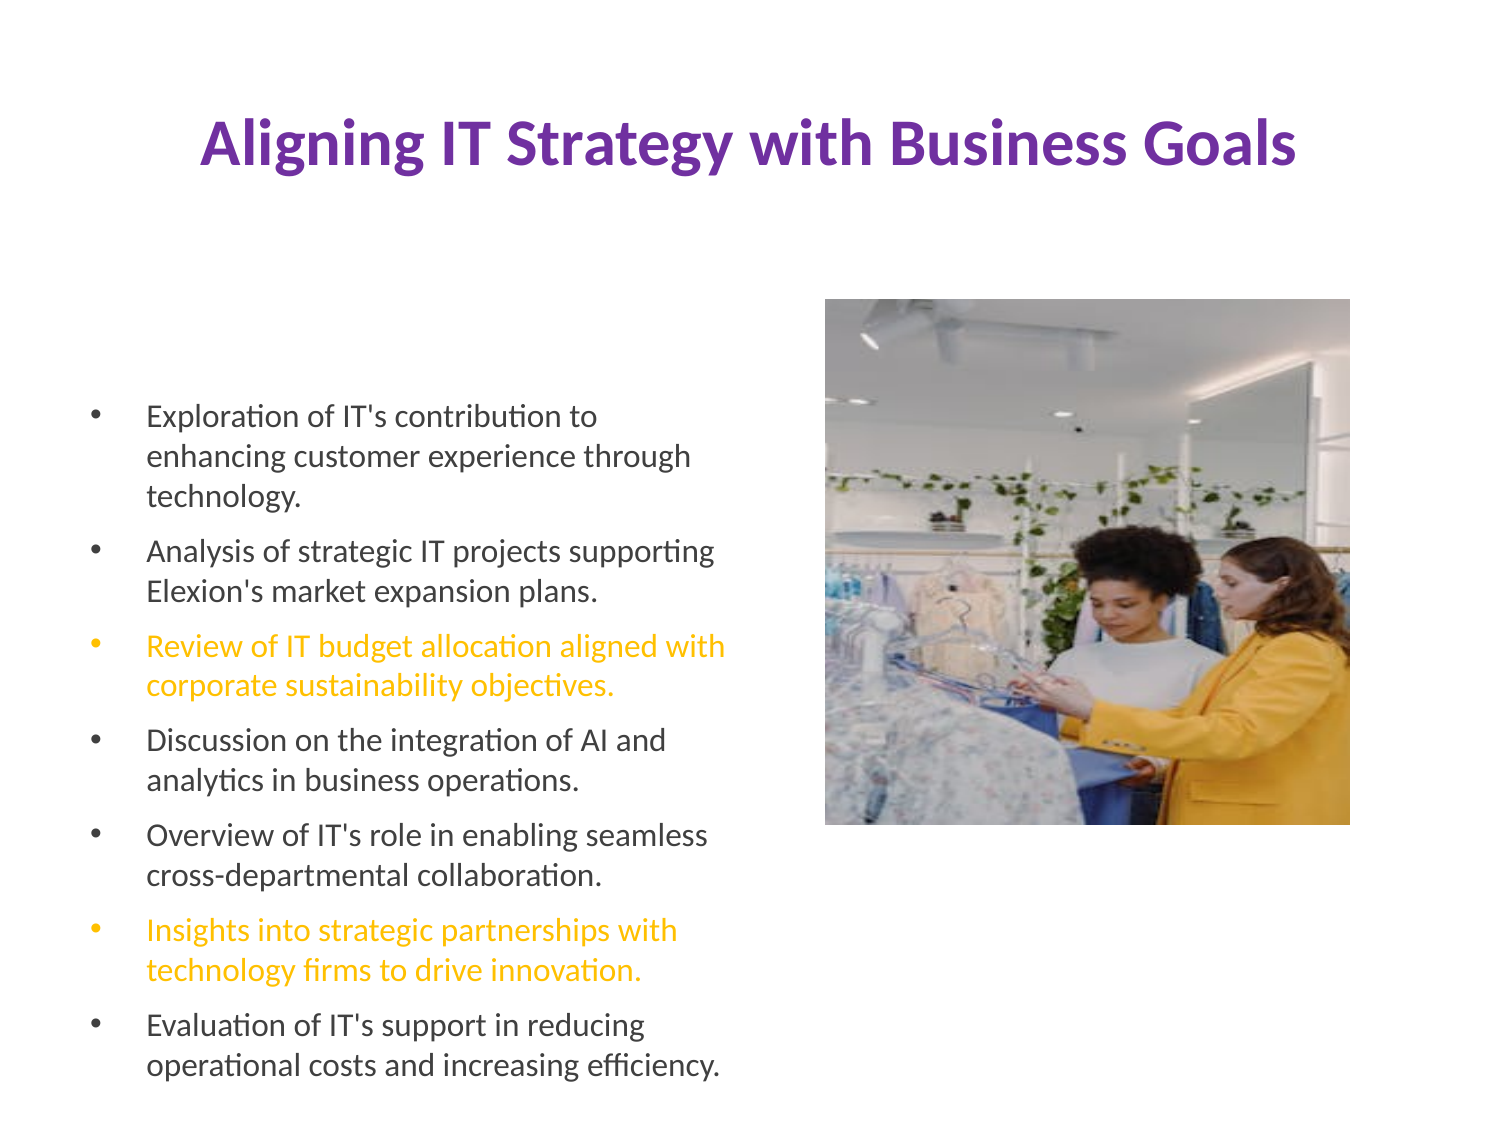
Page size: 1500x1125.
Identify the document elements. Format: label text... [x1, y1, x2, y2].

list Exploration of IT's contribution to enhancing customer experience through technology. Analysis of strategic IT projects supporting Elexion's market expansion plans. Review of IT budget allocation aligned with corporate sustainability objectives. Discussion on the integration of AI and analytics in business operations. Overview of IT's role in enabling seamless cross-departmental collaboration. Insights into strategic partnerships with technology firms to drive innovation. Evaluation of IT's support in reducing operational costs and increasing efficiency. [75, 299, 750, 900]
picture [824, 299, 1351, 826]
title Aligning IT Strategy with Business Goals [75, 45, 1425, 233]
